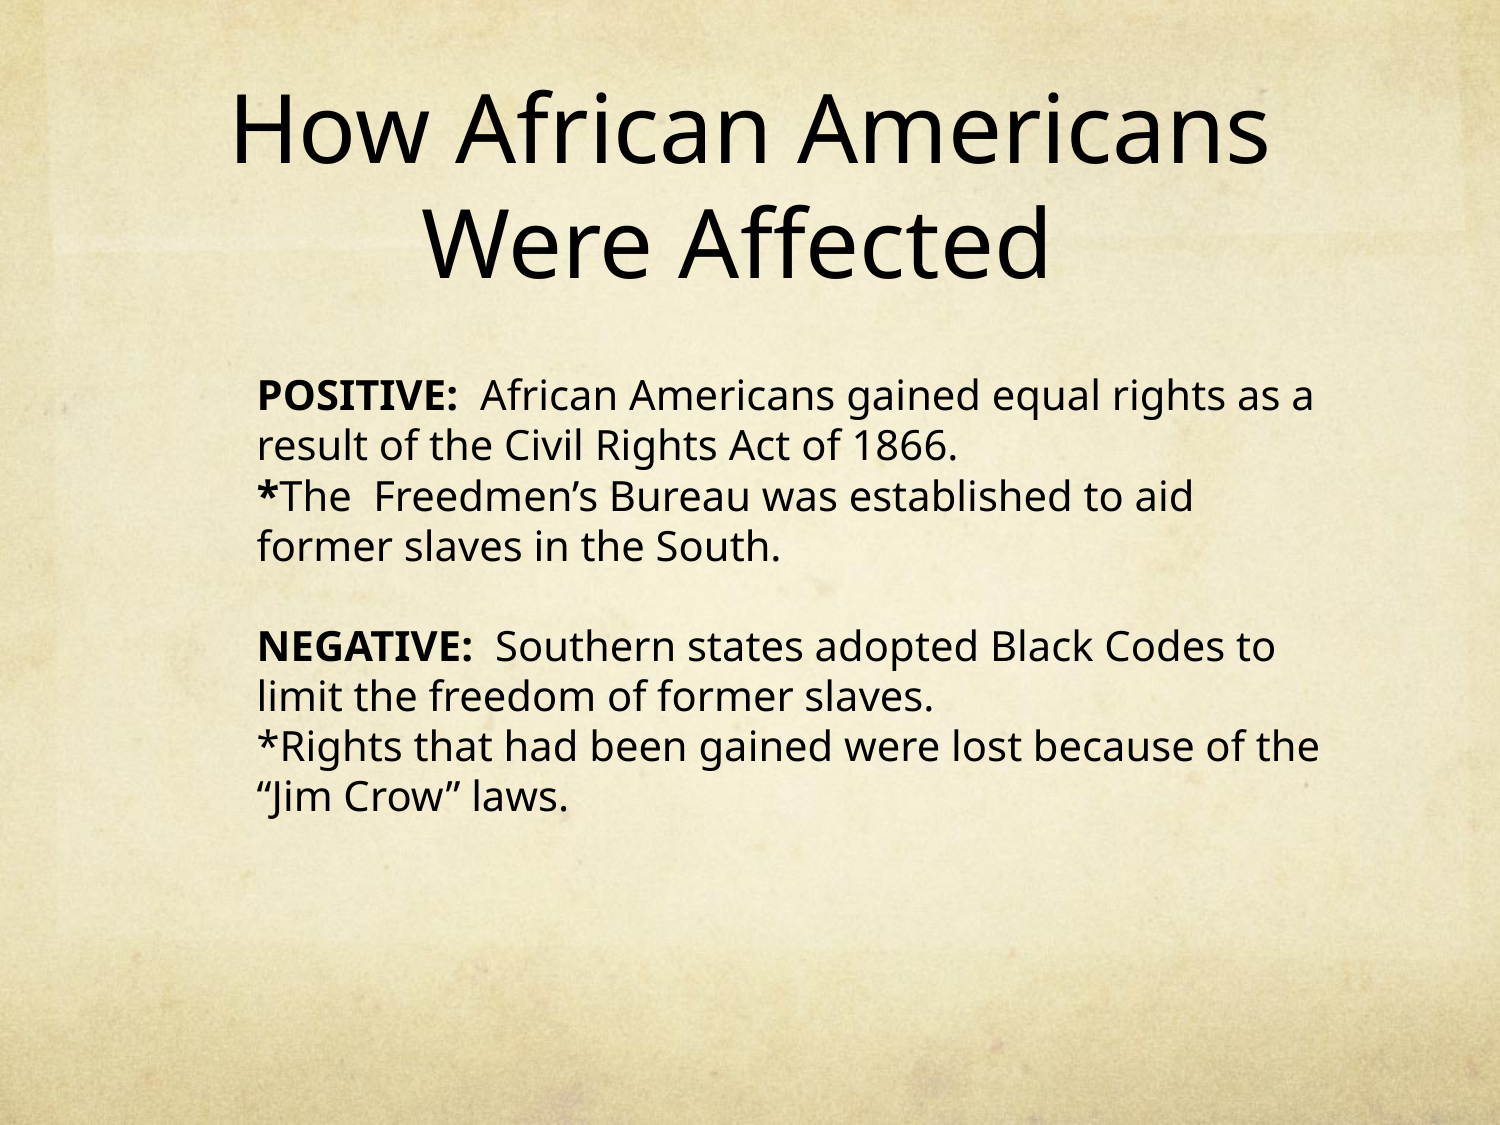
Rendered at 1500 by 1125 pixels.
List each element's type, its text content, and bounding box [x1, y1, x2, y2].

text_box POSITIVE: African Americans gained equal rights as a result of the Civil Rights Act of 1866. *The Freedmen’s Bureau was established to aid former slaves in the South. NEGATIVE: Southern states adopted Black Codes to limit the freedom of former slaves. *Rights that had been gained were lost because of the “Jim Crow” laws. [241, 361, 1350, 977]
picture [0, 0, 1500, 1125]
title How African Americans Were Affected [150, 82, 1350, 283]
